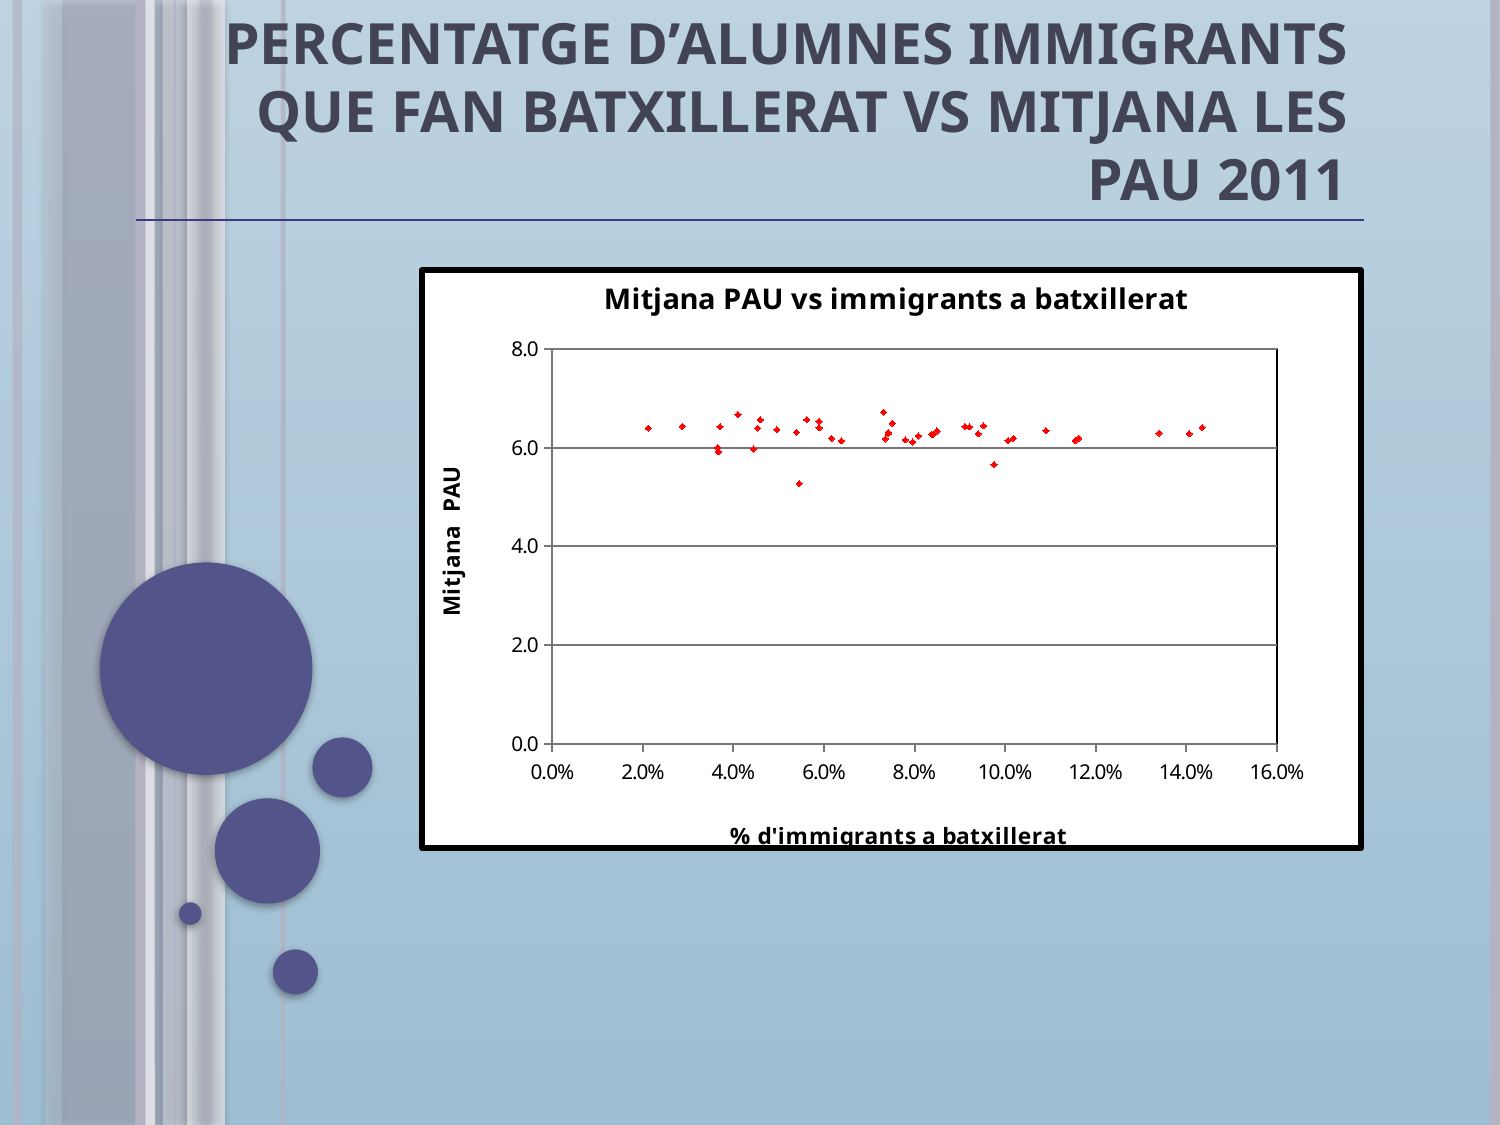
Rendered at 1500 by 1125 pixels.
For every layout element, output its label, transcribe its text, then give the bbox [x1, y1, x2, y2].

title Percentatge D’alumnes Immigrants Que Fan Batxillerat Vs Mitjana Les PAU 2011 [137, 0, 1363, 217]
chart [418, 266, 1365, 859]
list Coeficient de Pearson: -0,0367 [135, 262, 1361, 1062]
